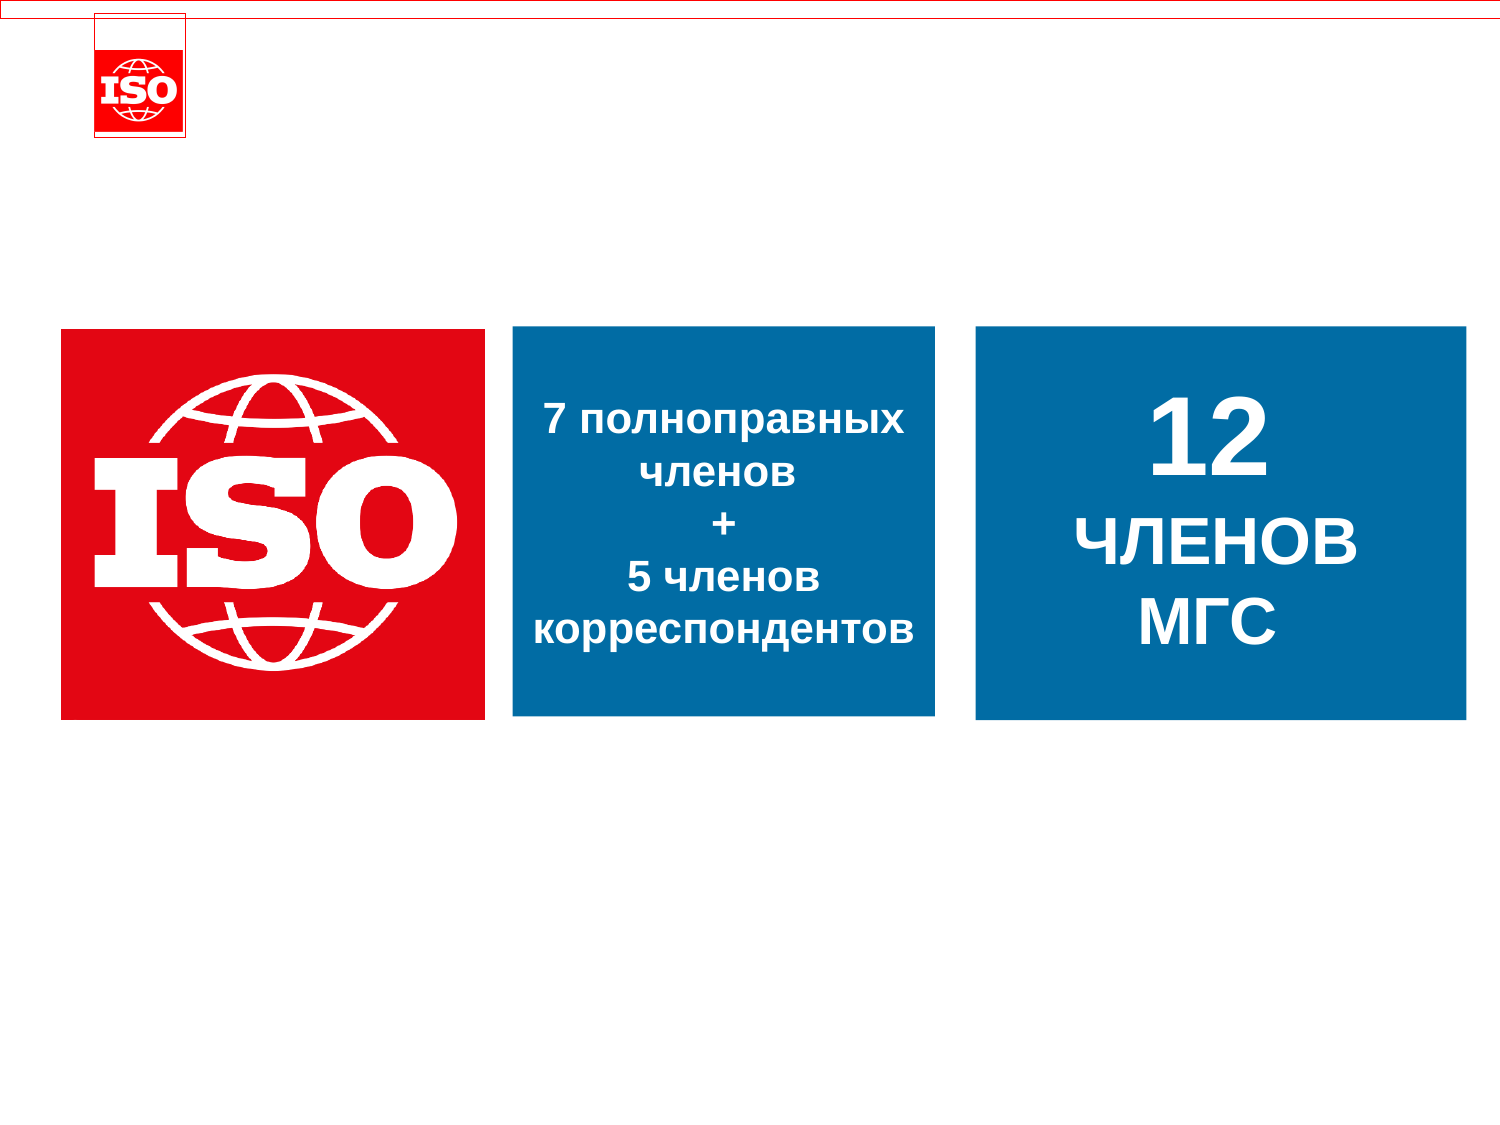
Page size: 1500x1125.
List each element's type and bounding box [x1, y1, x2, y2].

text_box [60, 326, 1467, 721]
